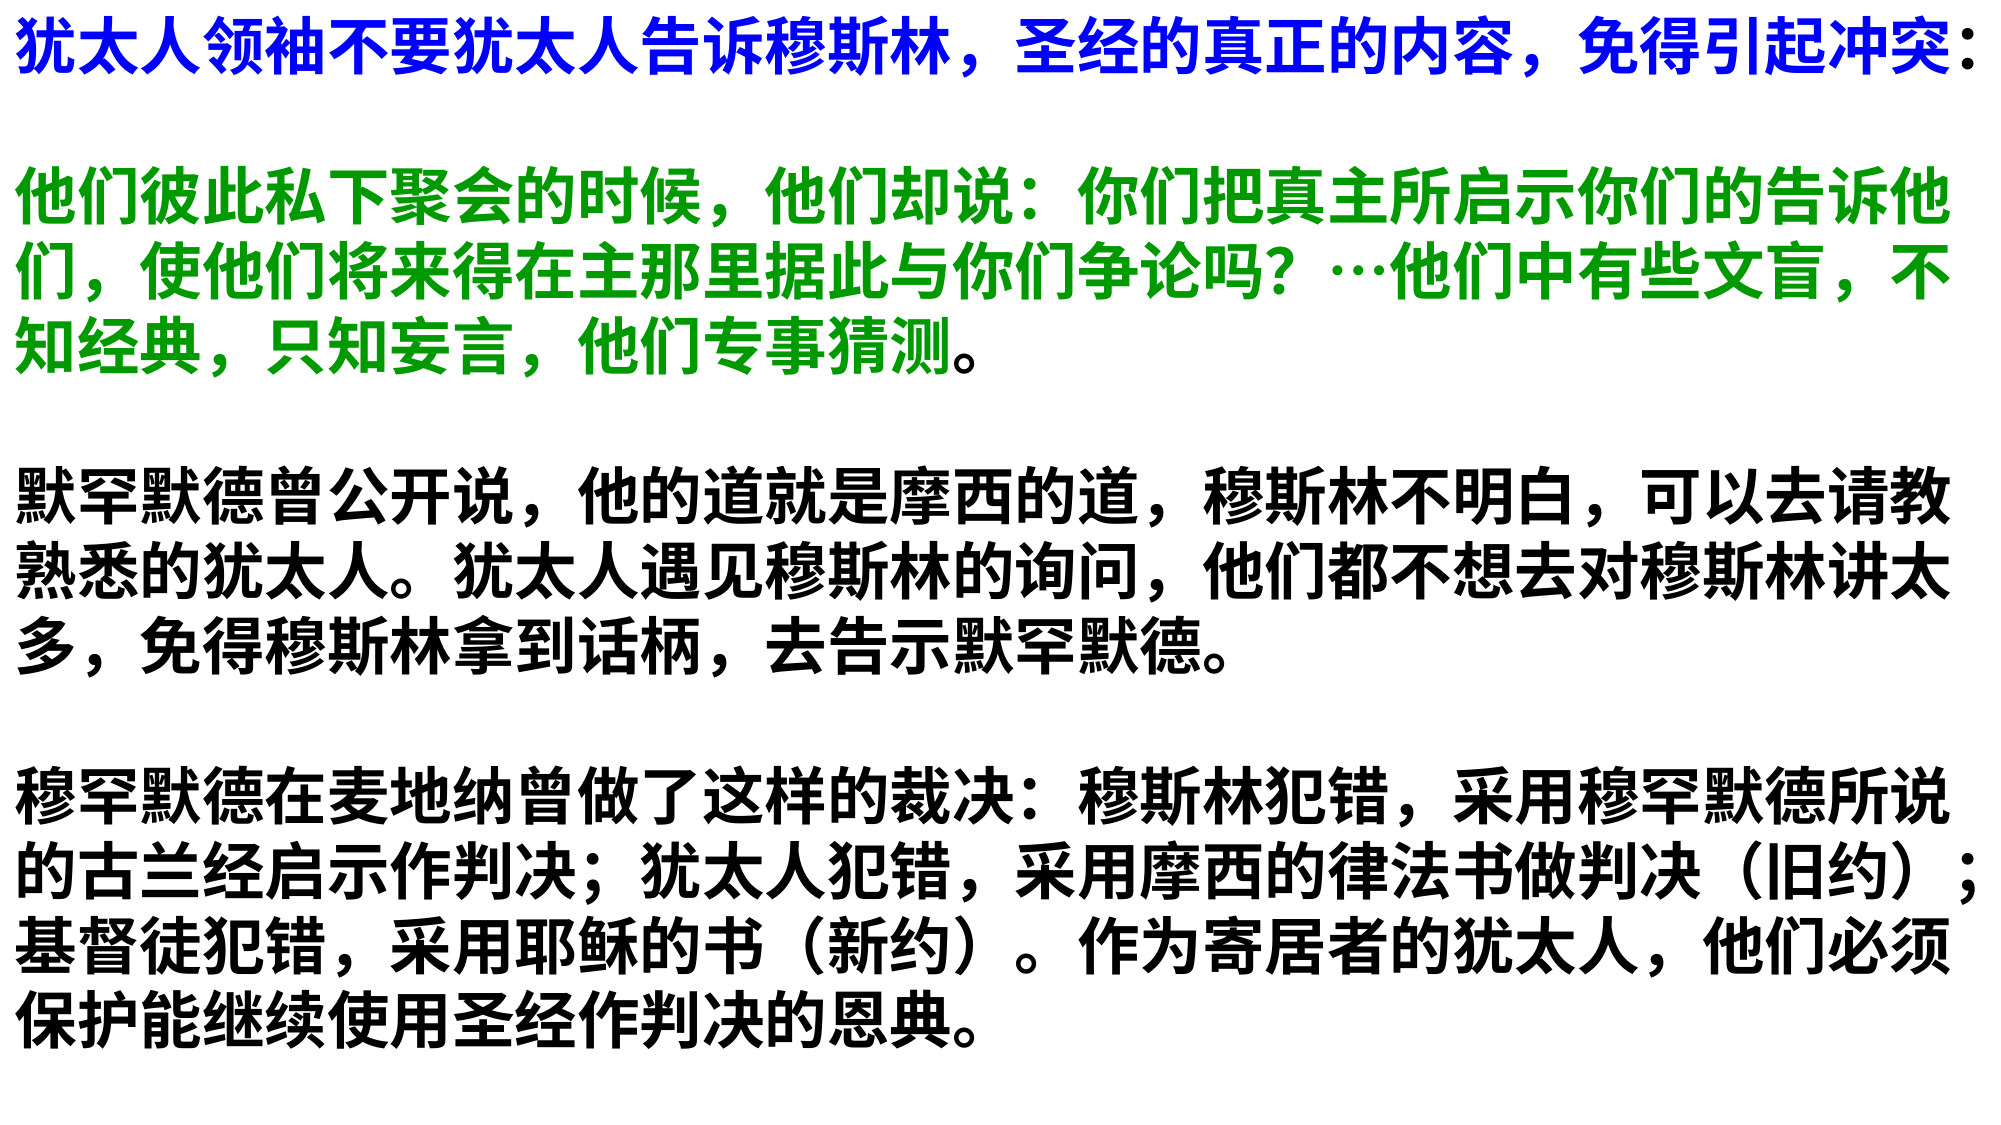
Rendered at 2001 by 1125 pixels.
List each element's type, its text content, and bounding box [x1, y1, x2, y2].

text_box 犹太人领袖不要犹太人告诉穆斯林，圣经的真正的内容，免得引起冲突： 他们彼此私下聚会的时候，他们却说：你们把真主所启示你们的告诉他们，使他们将来得在主那里据此与你们争论吗？…他们中有些文盲，不知经典，只知妄言，他们专事猜测。 默罕默德曾公开说，他的道就是摩西的道，穆斯林不明白，可以去请教熟悉的犹太人。犹太人遇见穆斯林的询问，他们都不想去对穆斯林讲太多，免得穆斯林拿到话柄，去告示默罕默德。 穆罕默德在麦地纳曾做了这样的裁决：穆斯林犯错，采用穆罕默德所说的古兰经启示作判决；犹太人犯错，采用摩西的律法书做判决（旧约）；基督徒犯错，采用耶稣的书（新约）。作为寄居者的犹太人，他们必须保护能继续使用圣经作判决的恩典。 [0, 0, 2000, 1064]
